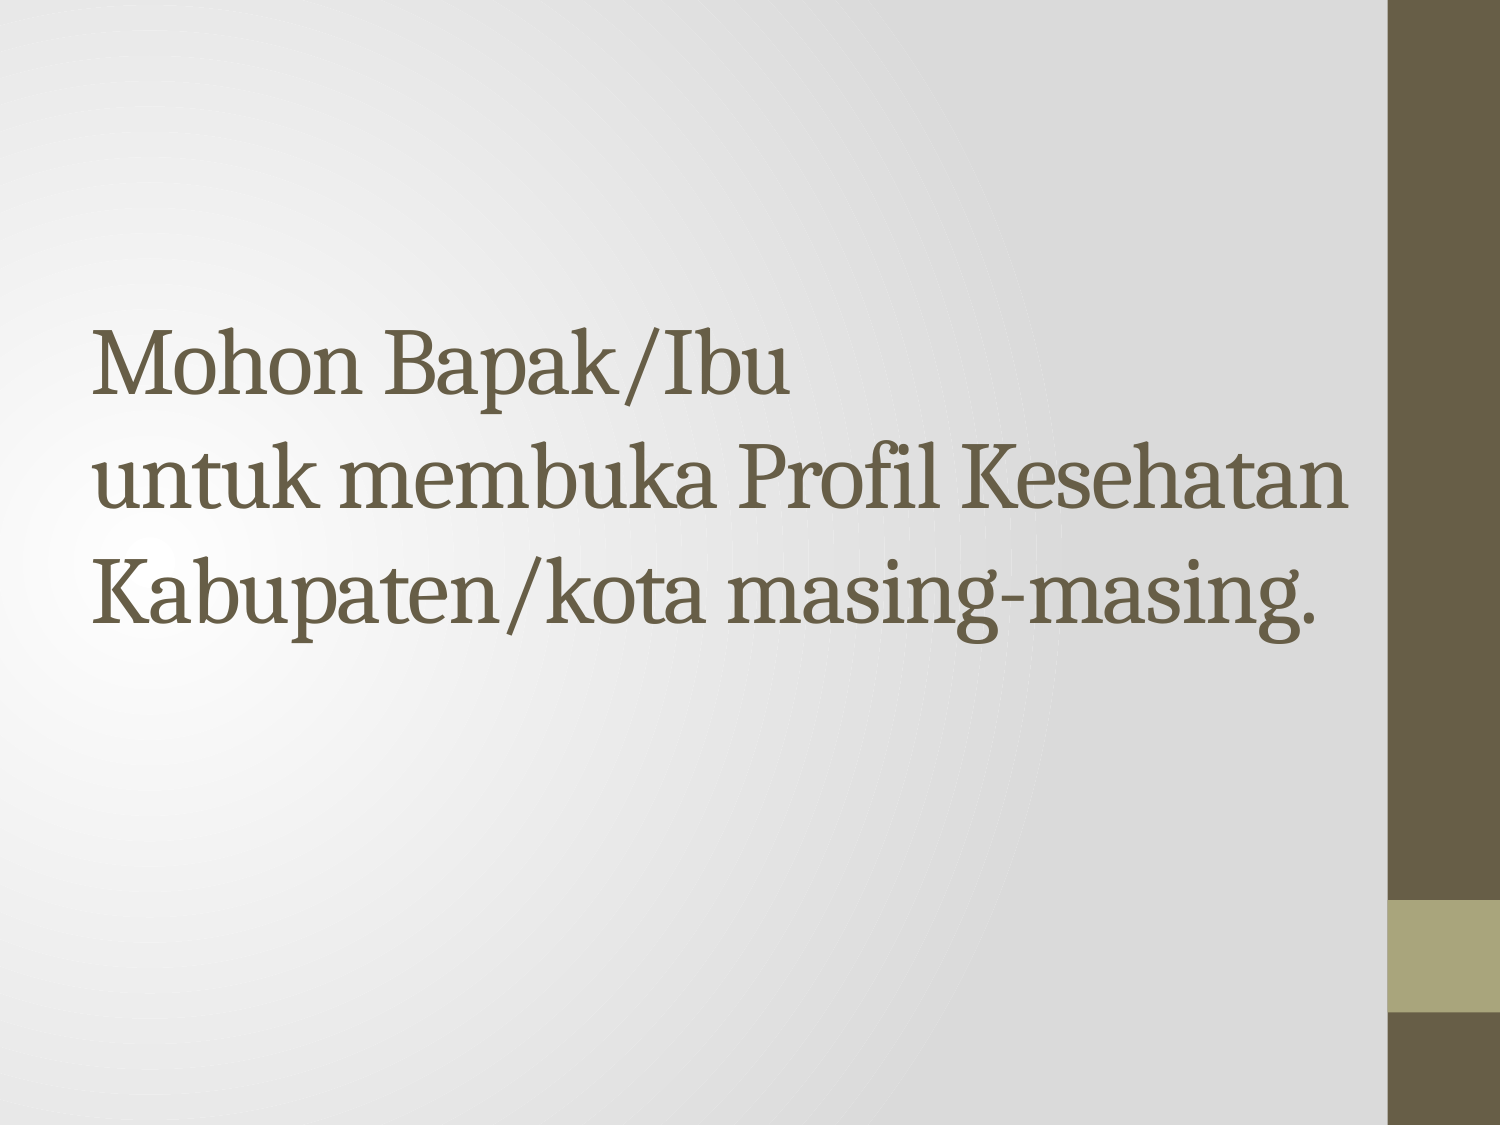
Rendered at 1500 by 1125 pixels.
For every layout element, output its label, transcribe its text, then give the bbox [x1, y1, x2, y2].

title Mohon Bapak/Ibu untuk membuka Profil Kesehatan Kabupaten/kota masing-masing. [75, 45, 1425, 1012]
